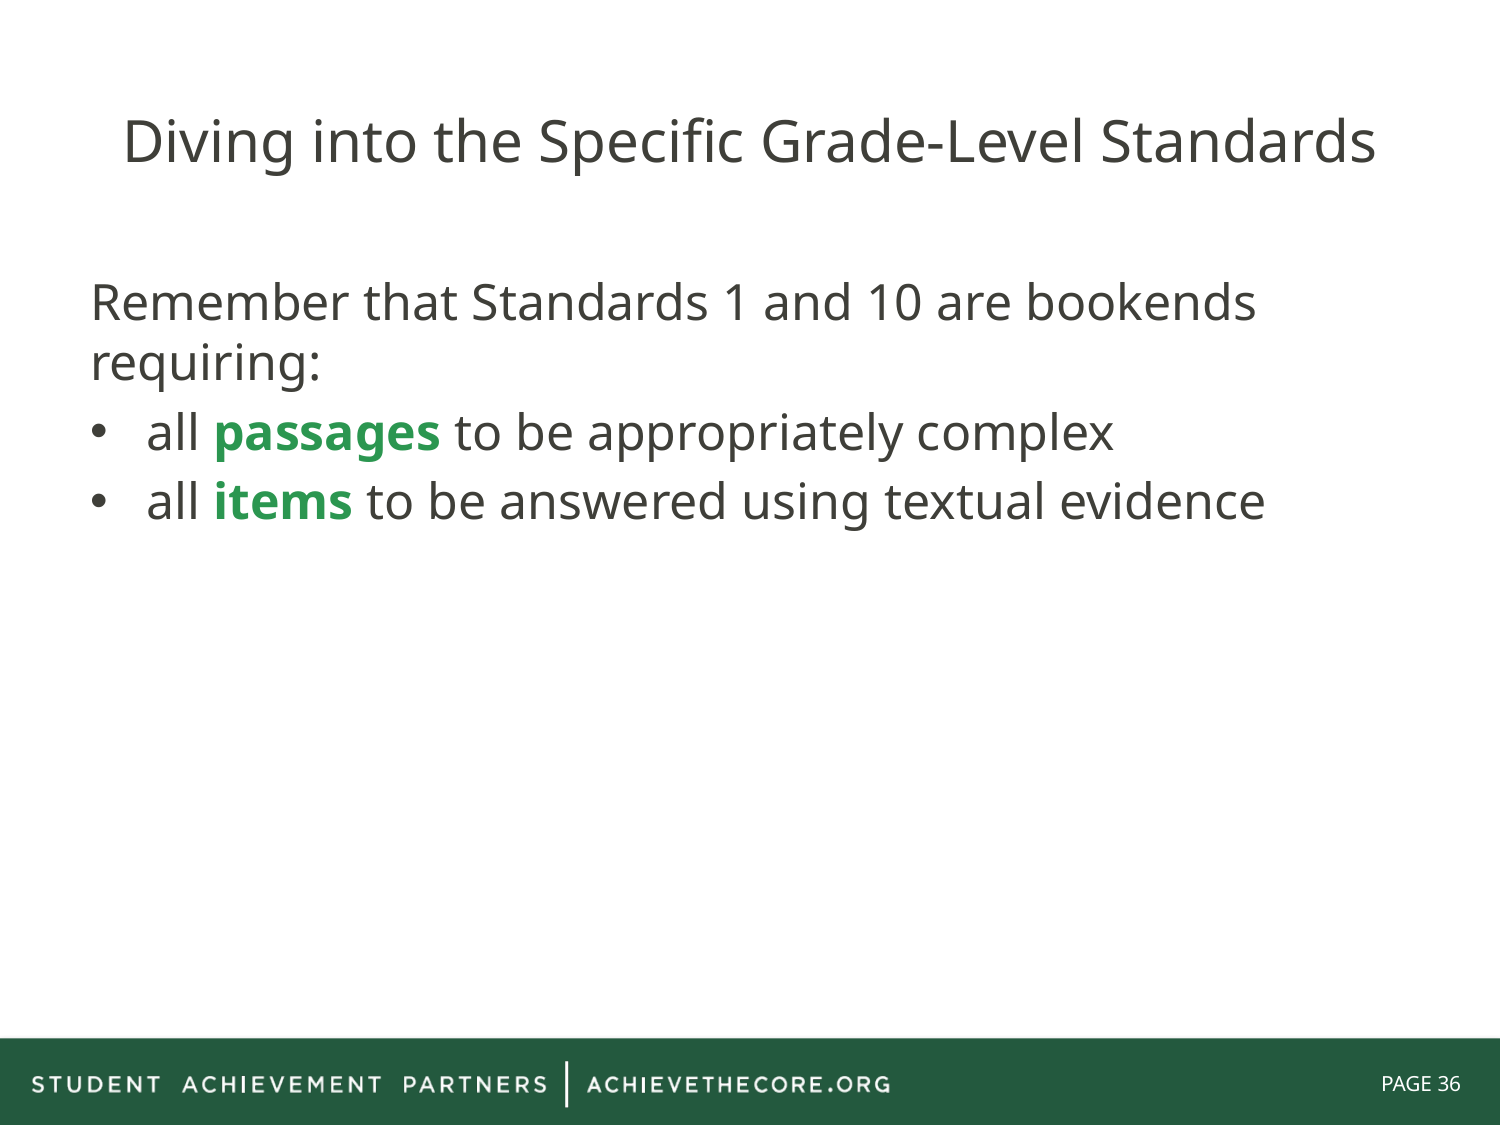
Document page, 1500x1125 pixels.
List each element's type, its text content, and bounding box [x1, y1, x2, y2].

list Remember that Standards 1 and 10 are bookends requiring: all passages to be appropriately complex all items to be answered using textual evidence [75, 262, 1425, 1005]
title Diving into the Specific Grade-Level Standards [75, 45, 1425, 233]
